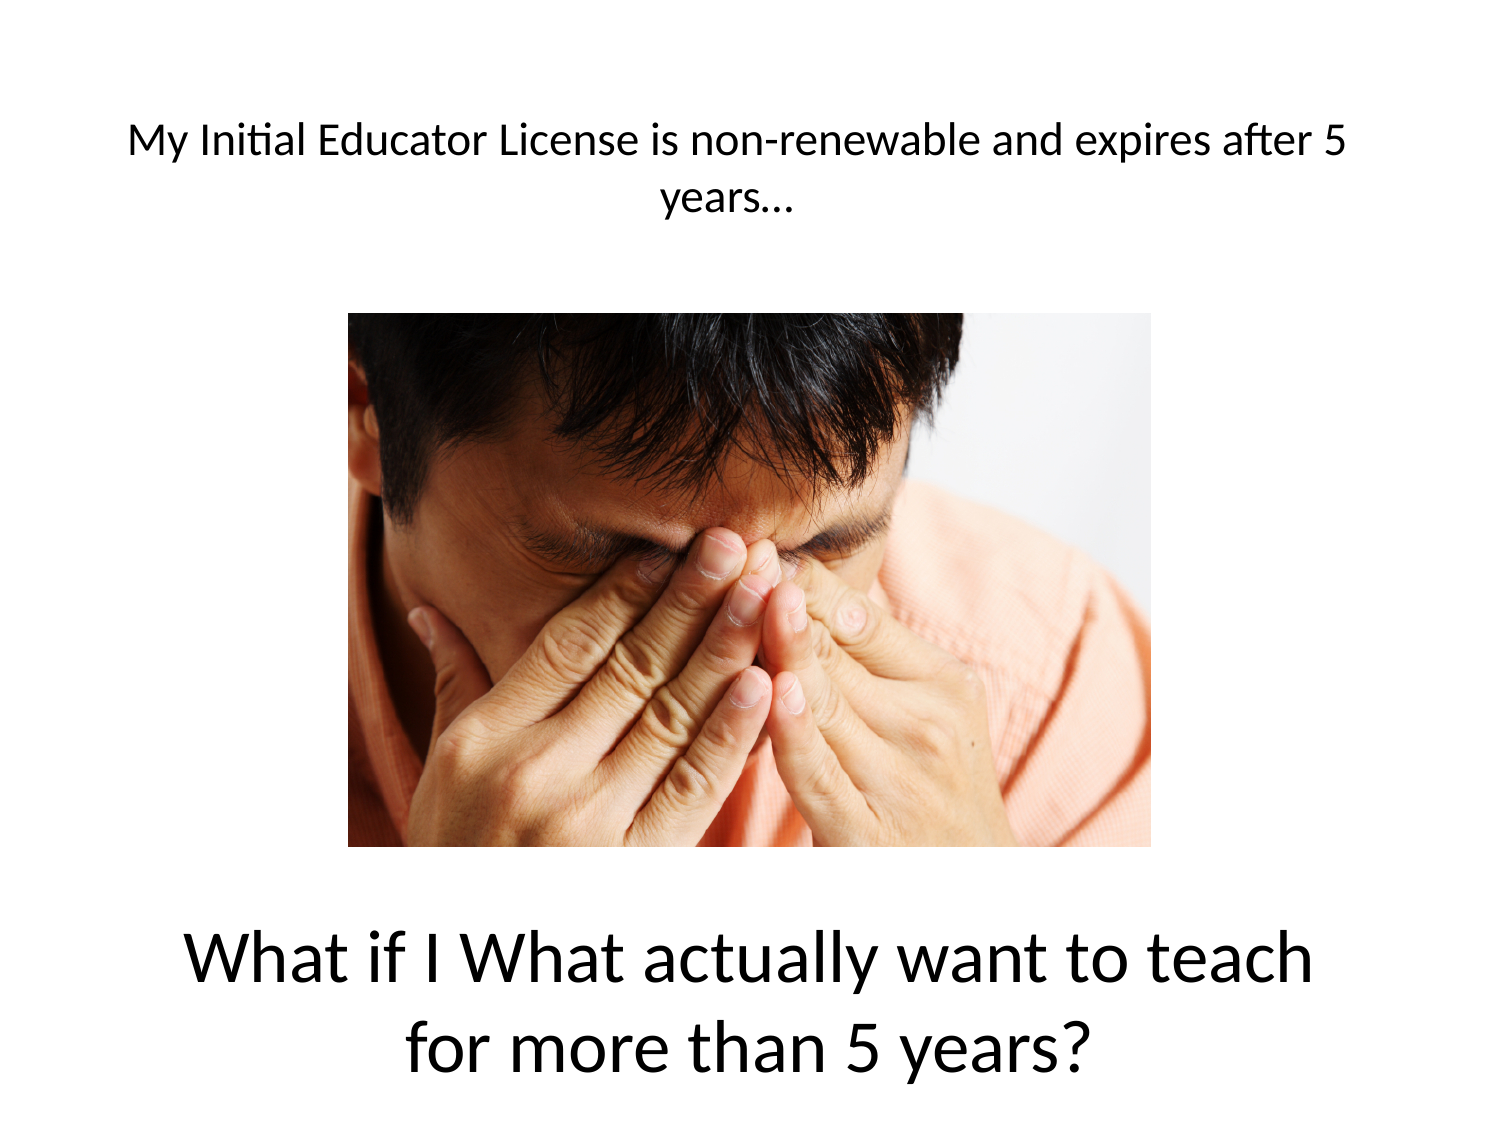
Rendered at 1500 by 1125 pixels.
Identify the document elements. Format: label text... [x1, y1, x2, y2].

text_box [143, 312, 1357, 1096]
title My Initial Educator License is non-renewable and expires after 5 years… [99, 99, 1375, 288]
